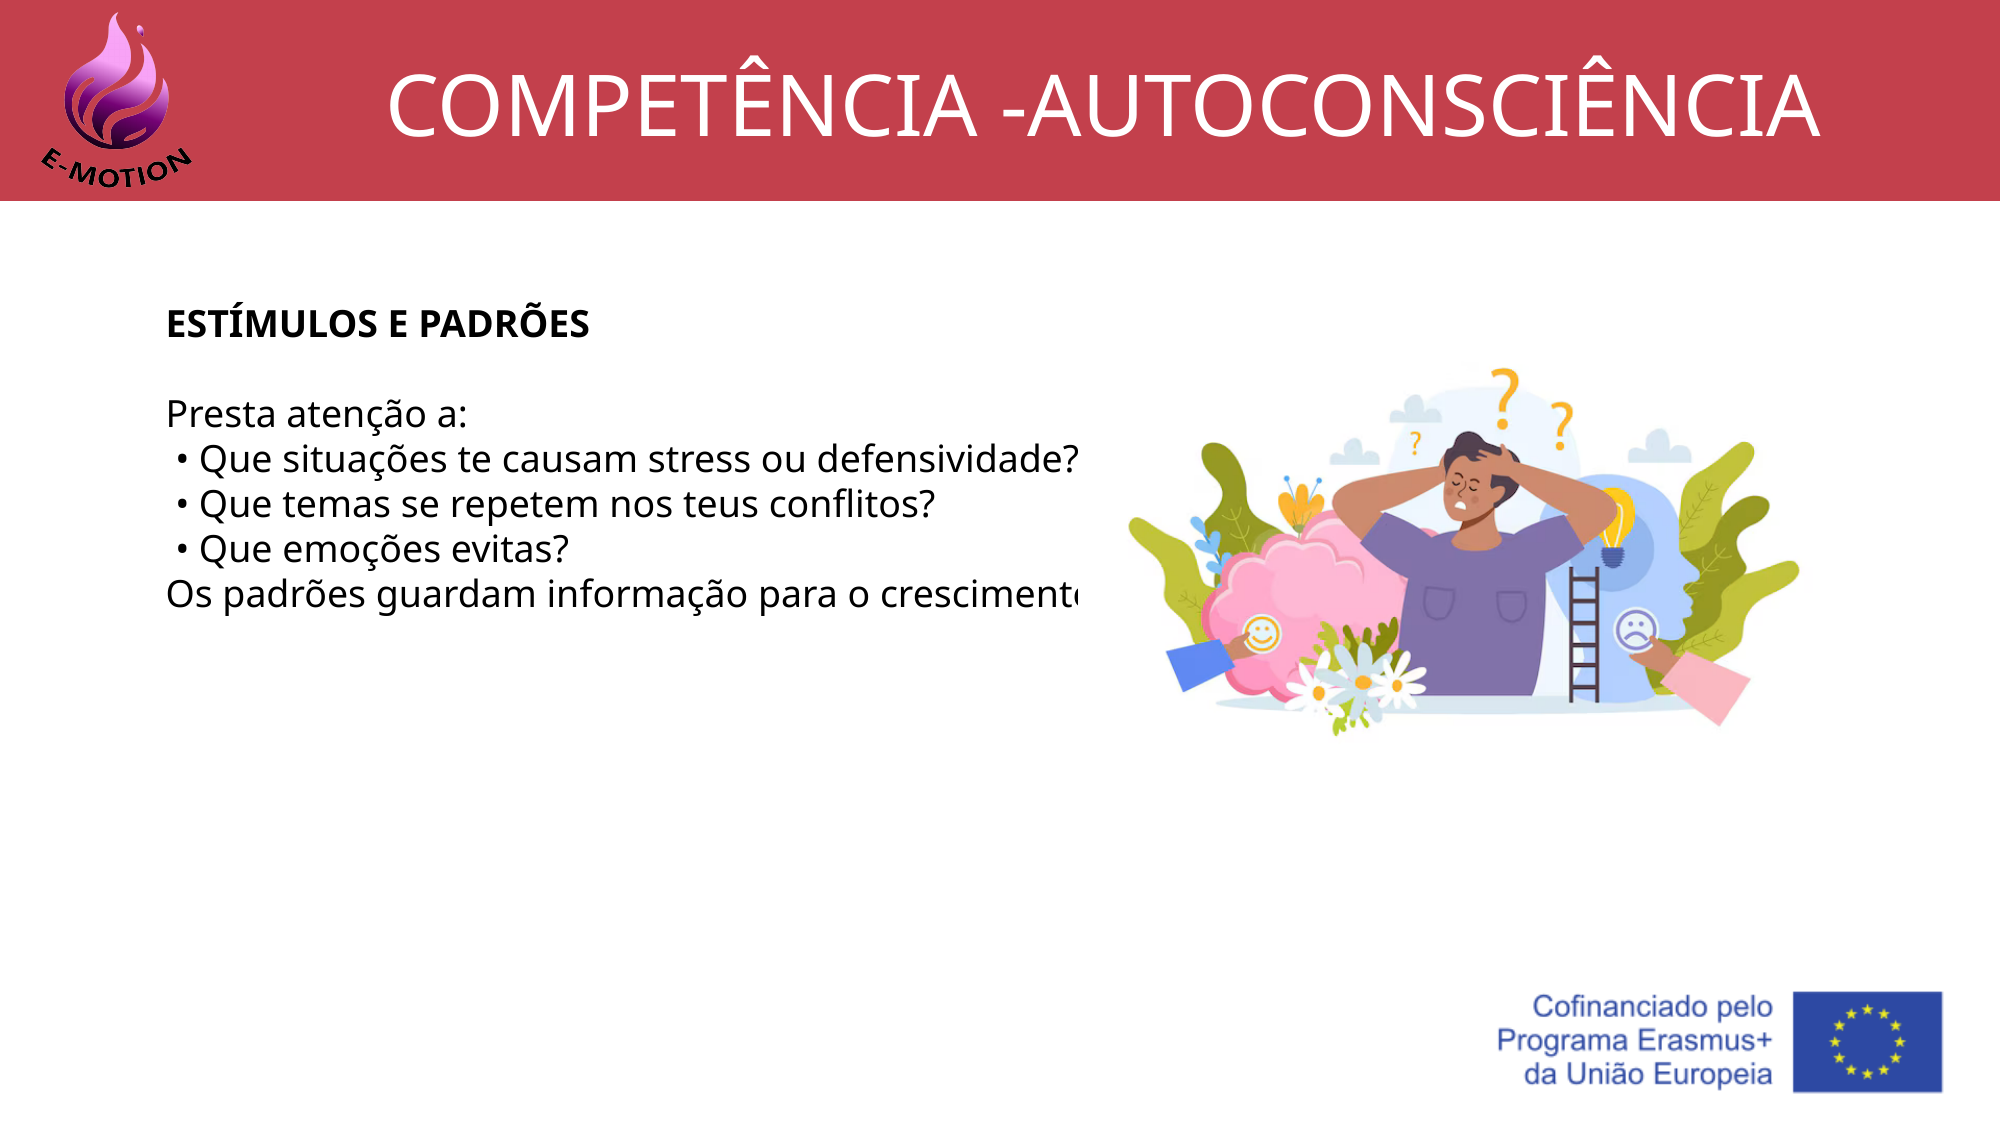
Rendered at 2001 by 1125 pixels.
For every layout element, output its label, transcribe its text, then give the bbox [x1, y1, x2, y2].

text_box COMPETÊNCIA -AUTOCONSCIÊNCIA [257, 47, 1838, 170]
picture [1396, 955, 2000, 1125]
picture [0, 0, 253, 247]
text_box ESTÍMULOS E PADRÕES Presta atenção a: • Que situações te causam stress ou defensividade? • Que temas se repetem nos teus conflitos? • Que emoções evitas? Os padrões guardam informação para o crescimento. [150, 292, 1076, 667]
picture [1078, 291, 1850, 789]
